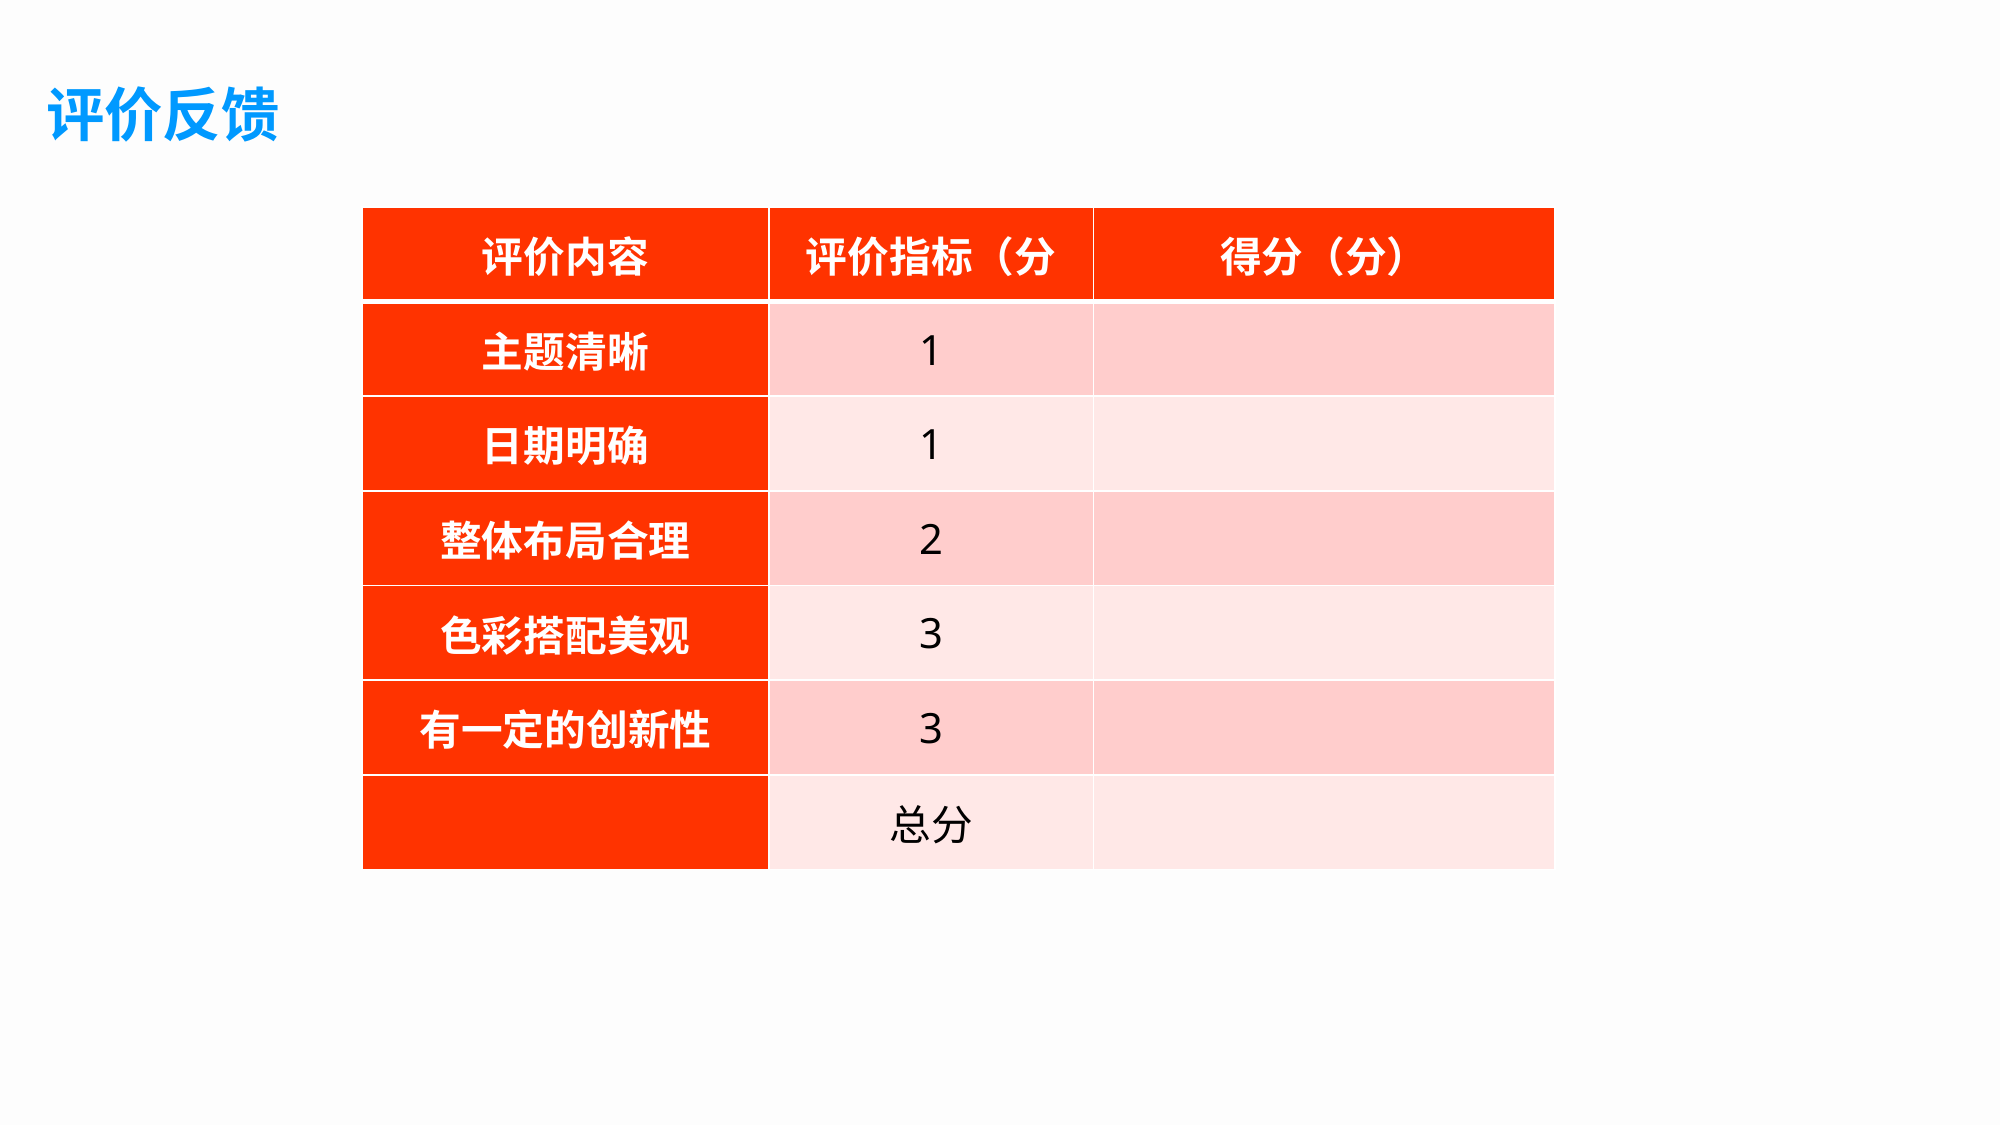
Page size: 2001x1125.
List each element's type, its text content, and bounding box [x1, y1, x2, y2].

table_cell [1094, 397, 1554, 490]
table_cell 总分 [770, 776, 1093, 869]
table_cell 3 [770, 586, 1093, 679]
table_cell 3 [770, 681, 1093, 774]
table_header 得分（分） [1094, 208, 1554, 299]
table_cell 主题清晰 [363, 304, 768, 395]
title 评价反馈 [31, 19, 339, 207]
table_cell [1094, 304, 1554, 395]
table_cell 2 [770, 492, 1093, 585]
table_cell [1094, 492, 1554, 585]
table_cell [1094, 586, 1554, 679]
table_cell [1094, 681, 1554, 774]
table_cell [1094, 776, 1554, 869]
table_cell 1 [770, 304, 1093, 395]
table_header 评价指标（分 [770, 208, 1093, 299]
table_cell 有一定的创新性 [363, 681, 768, 774]
table_cell 1 [770, 397, 1093, 490]
table_cell 日期明确 [363, 397, 768, 490]
table_header 评价内容 [363, 208, 768, 299]
table_cell [363, 776, 768, 869]
table_cell 色彩搭配美观 [363, 586, 768, 679]
table_cell 整体布局合理 [363, 492, 768, 585]
